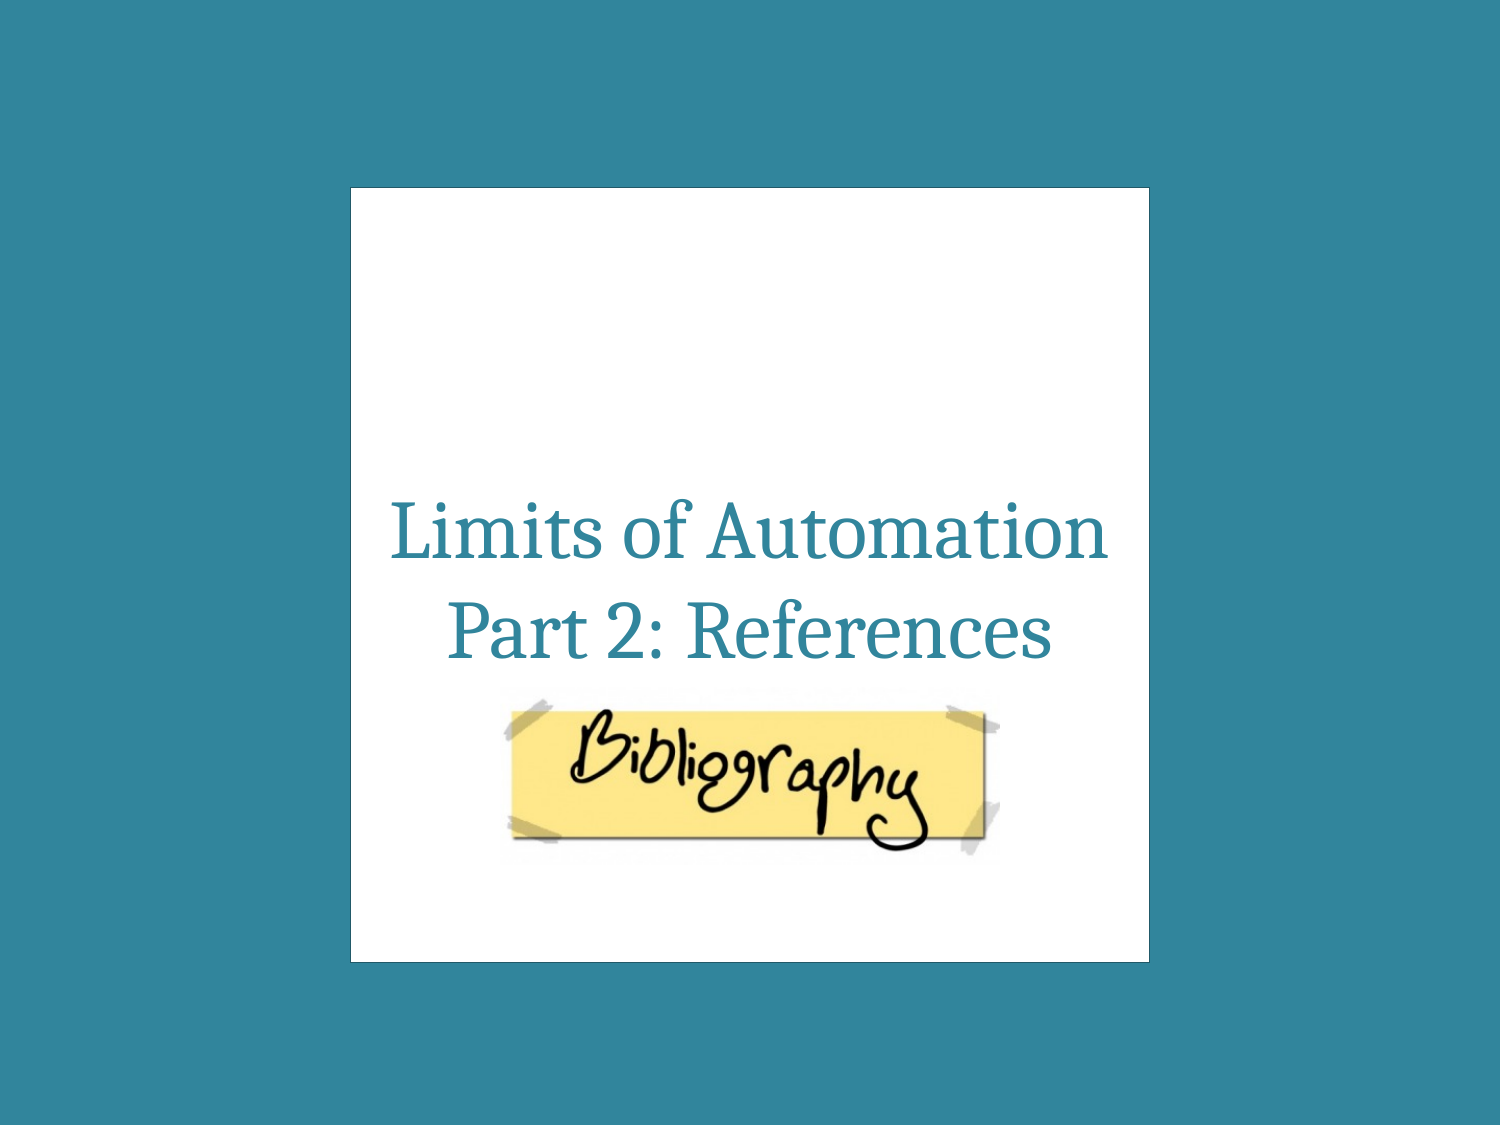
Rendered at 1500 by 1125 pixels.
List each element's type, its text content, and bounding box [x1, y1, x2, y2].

picture [499, 687, 1001, 865]
list Limits of Automation Part 2: References [350, 187, 1150, 963]
